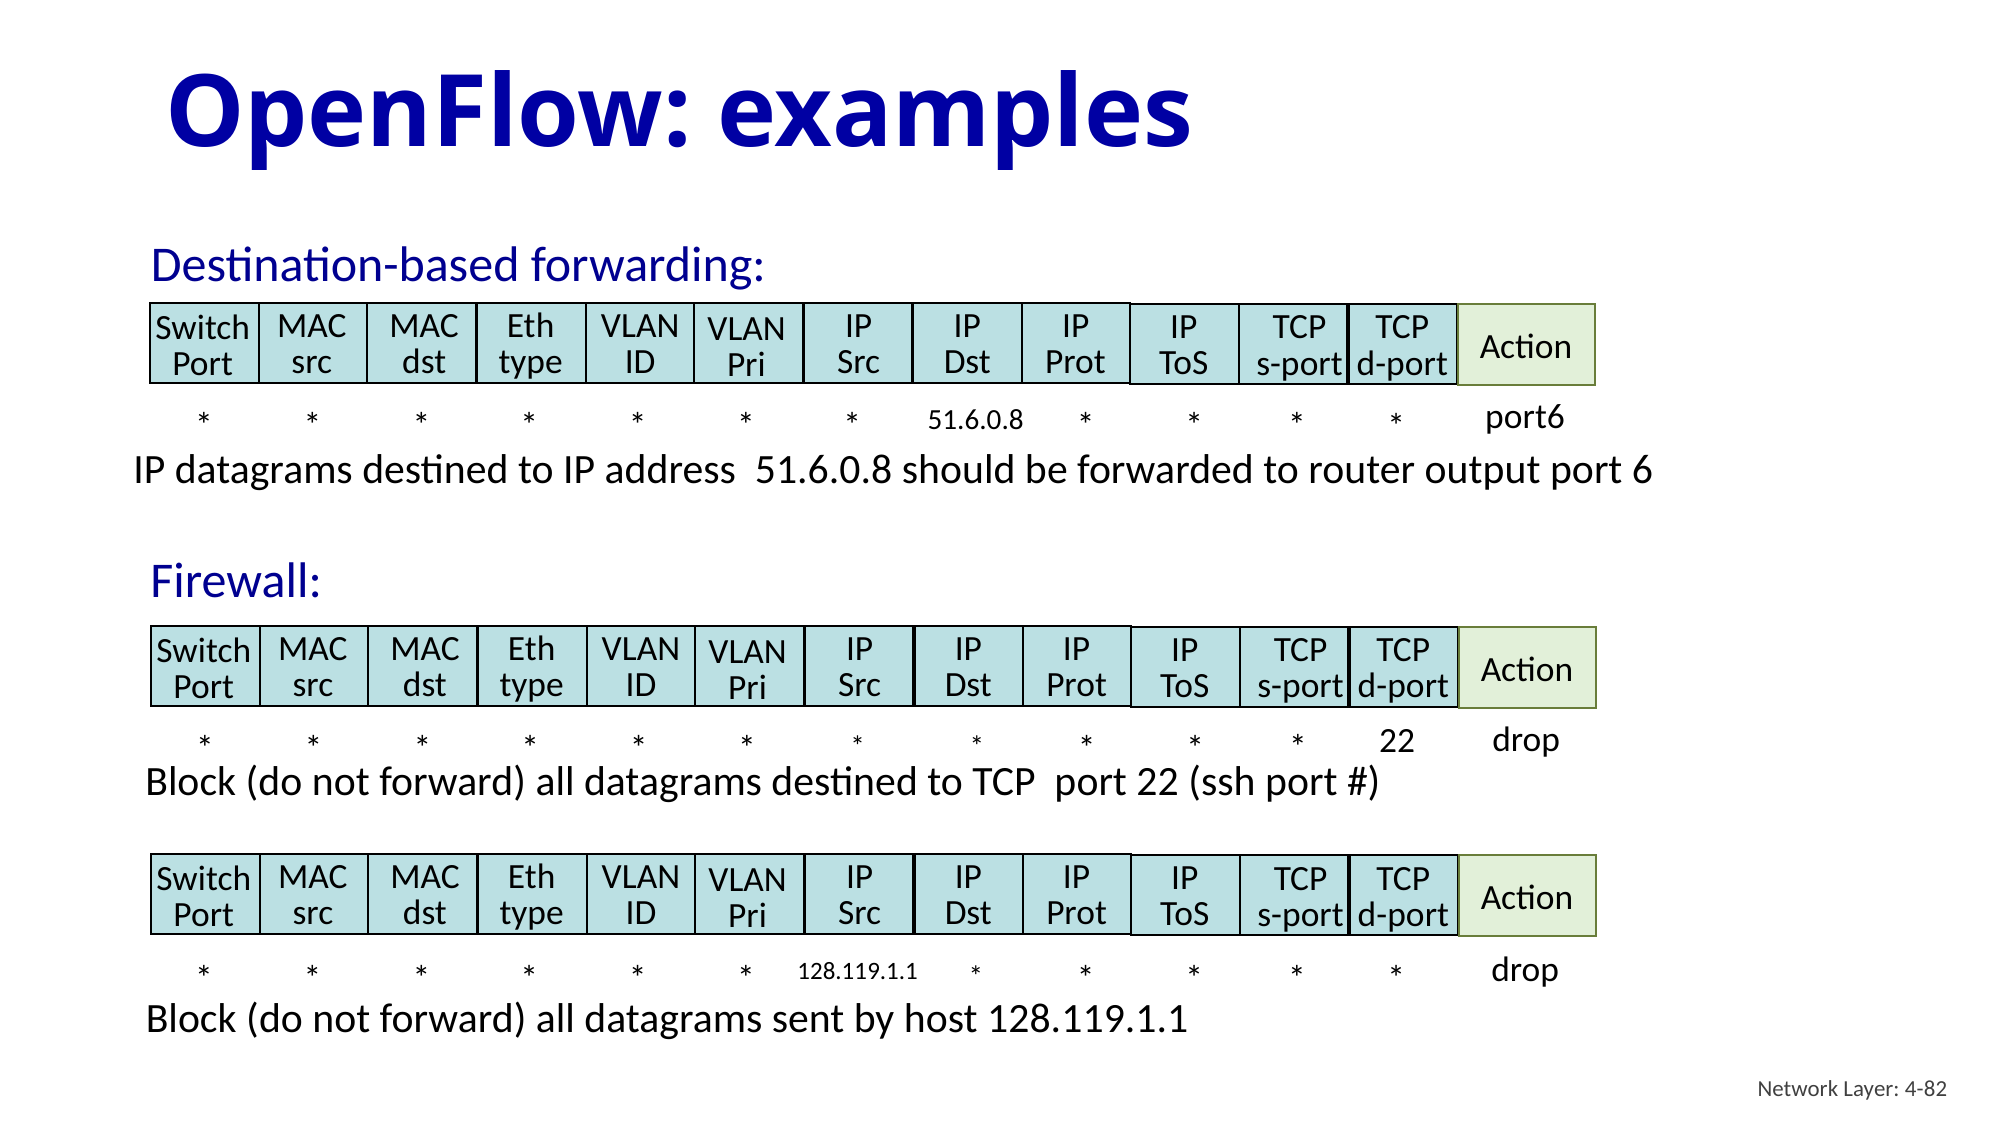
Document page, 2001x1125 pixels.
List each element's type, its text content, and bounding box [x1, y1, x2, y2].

text_box IP datagrams destined to IP address 51.6.0.8 should be forwarded to router output port 6 [130, 441, 1664, 492]
slide_number Network Layer: 4-82 [1512, 1056, 1963, 1117]
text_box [149, 546, 1597, 773]
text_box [149, 853, 1597, 1003]
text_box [147, 230, 1596, 451]
text_box Block (do not forward) all datagrams sent by host 128.119.1.1 [29, 990, 1190, 1041]
title OpenFlow: examples [150, 40, 1875, 188]
text_box Block (do not forward) all datagrams destined to TCP port 22 (ssh port #) [145, 753, 1422, 804]
